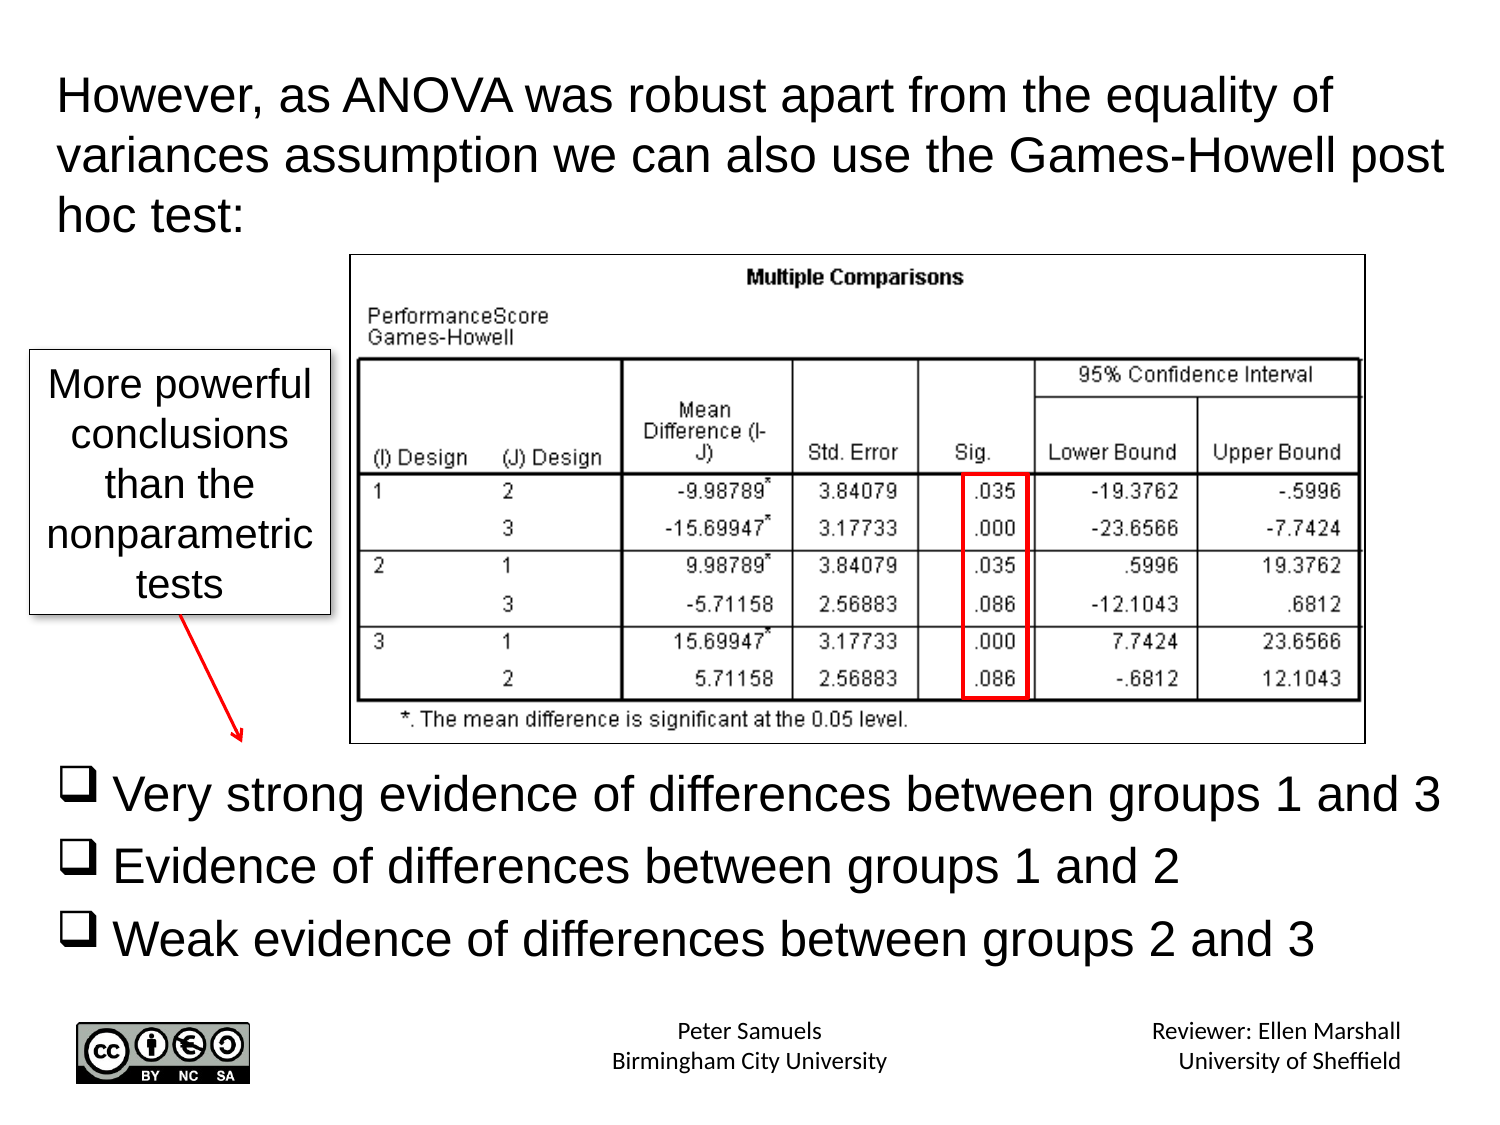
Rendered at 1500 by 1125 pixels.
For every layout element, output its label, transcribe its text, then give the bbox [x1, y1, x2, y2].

text_box Very strong evidence of differences between groups 1 and 3 Evidence of differences between groups 1 and 2 Weak evidence of differences between groups 2 and 3 [41, 753, 1465, 974]
list However, as ANOVA was robust apart from the equality of variances assumption we can also use the Games-Howell post hoc test: [41, 54, 1465, 256]
text_box Peter Samuels Birmingham City University [549, 1007, 951, 1083]
picture [76, 1022, 251, 1084]
picture [350, 255, 1365, 743]
text_box Reviewer: Ellen Marshall University of Sheffield [1038, 1007, 1417, 1083]
text_box More powerful conclusions than the nonparametric tests [29, 349, 331, 615]
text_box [179, 617, 243, 743]
